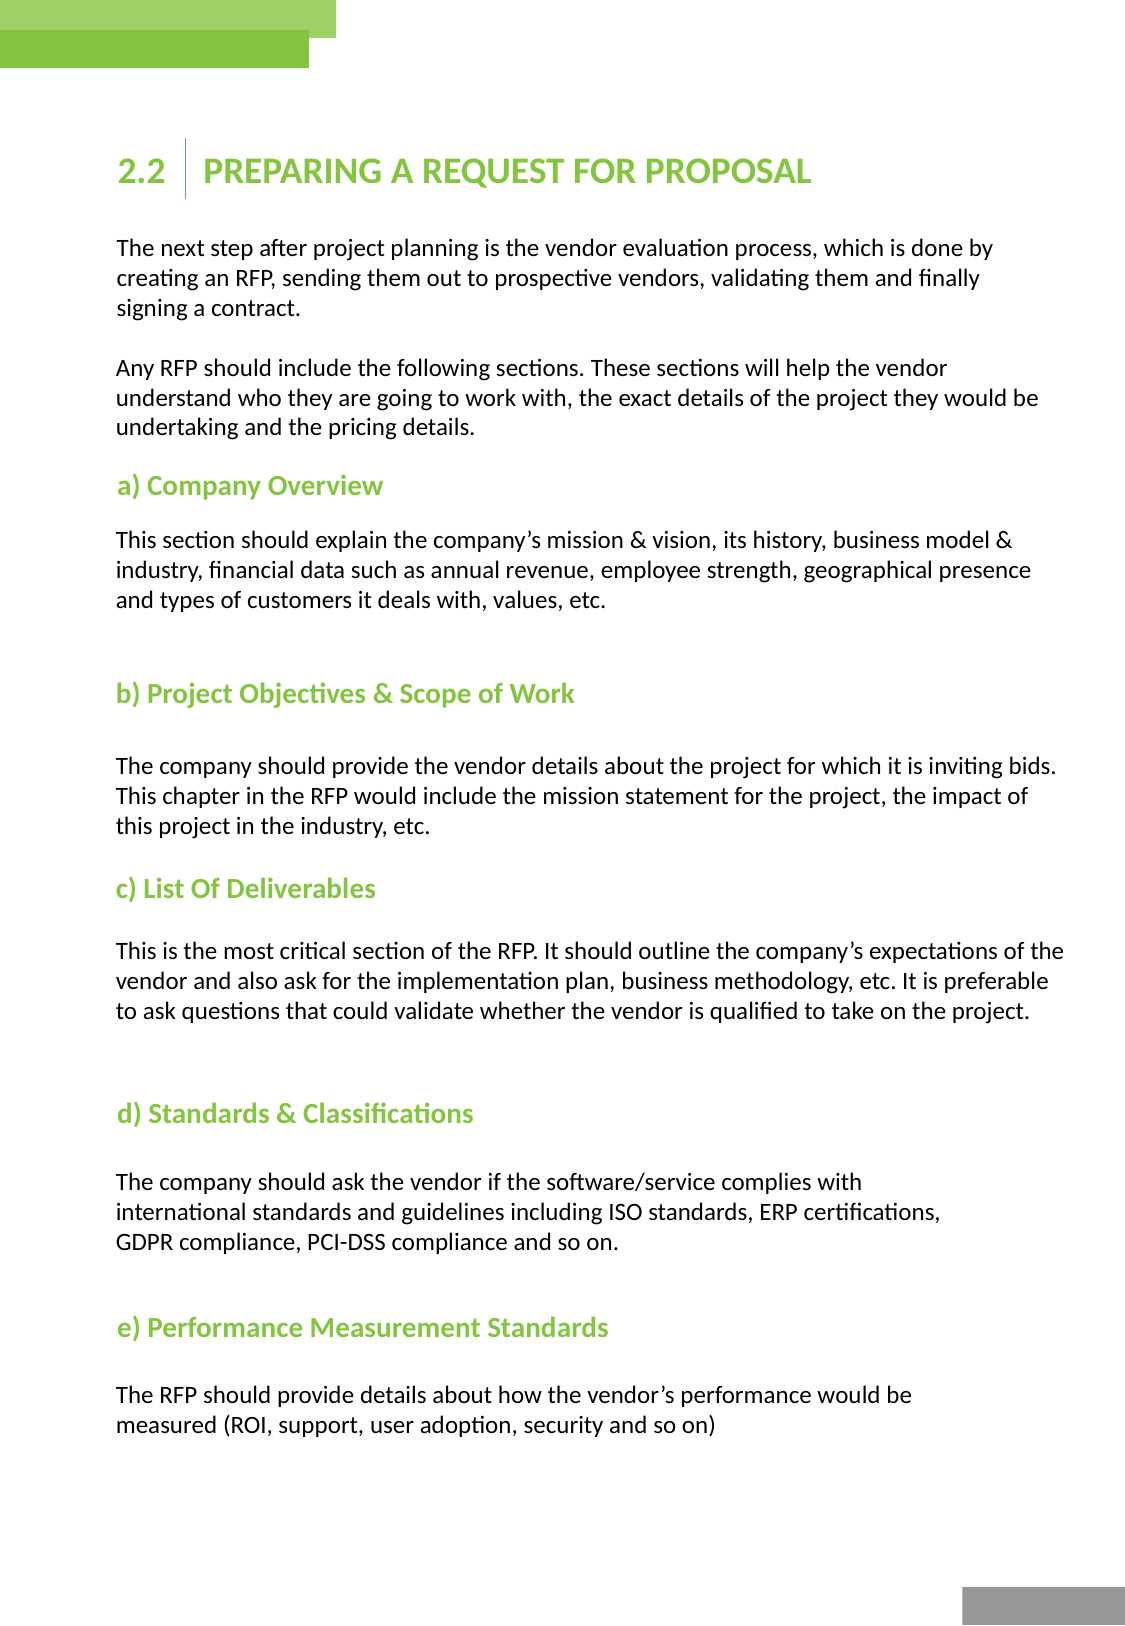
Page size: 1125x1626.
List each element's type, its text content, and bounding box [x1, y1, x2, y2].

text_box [102, 138, 831, 199]
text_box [101, 1300, 1009, 1447]
text_box Any RFP should include the following sections. These sections will help the vendor understand who they are going to work with, the exact details of the project they would be undertaking and the pricing details. [100, 223, 1079, 748]
text_box The next step after project planning is the vendor evaluation process, which is done by creating an RFP, sending them out to prospective vendors, validating them and finally signing a contract. [101, 223, 1049, 329]
text_box This section should explain the company’s mission & vision, its history, business model & industry, financial data such as annual revenue, employee strength, geographical presence and types of customers it deals with, values, etc. [101, 516, 1080, 622]
text_box a) Company Overview [102, 458, 1009, 509]
text_box The company should provide the vendor details about the project for which it is inviting bids. This chapter in the RFP would include the mission statement for the project, the impact of this project in the industry, etc. c) List Of Deliverables This is the most critical section of the RFP. It should outline the company’s expectations of the vendor and also ask for the implementation plan, business methodology, etc. It is preferable to ask questions that could validate whether the vendor is qualified to take on the project. [101, 742, 1082, 1062]
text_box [101, 1087, 1009, 1265]
text_box b) Project Objectives & Scope of Work [100, 667, 1007, 717]
